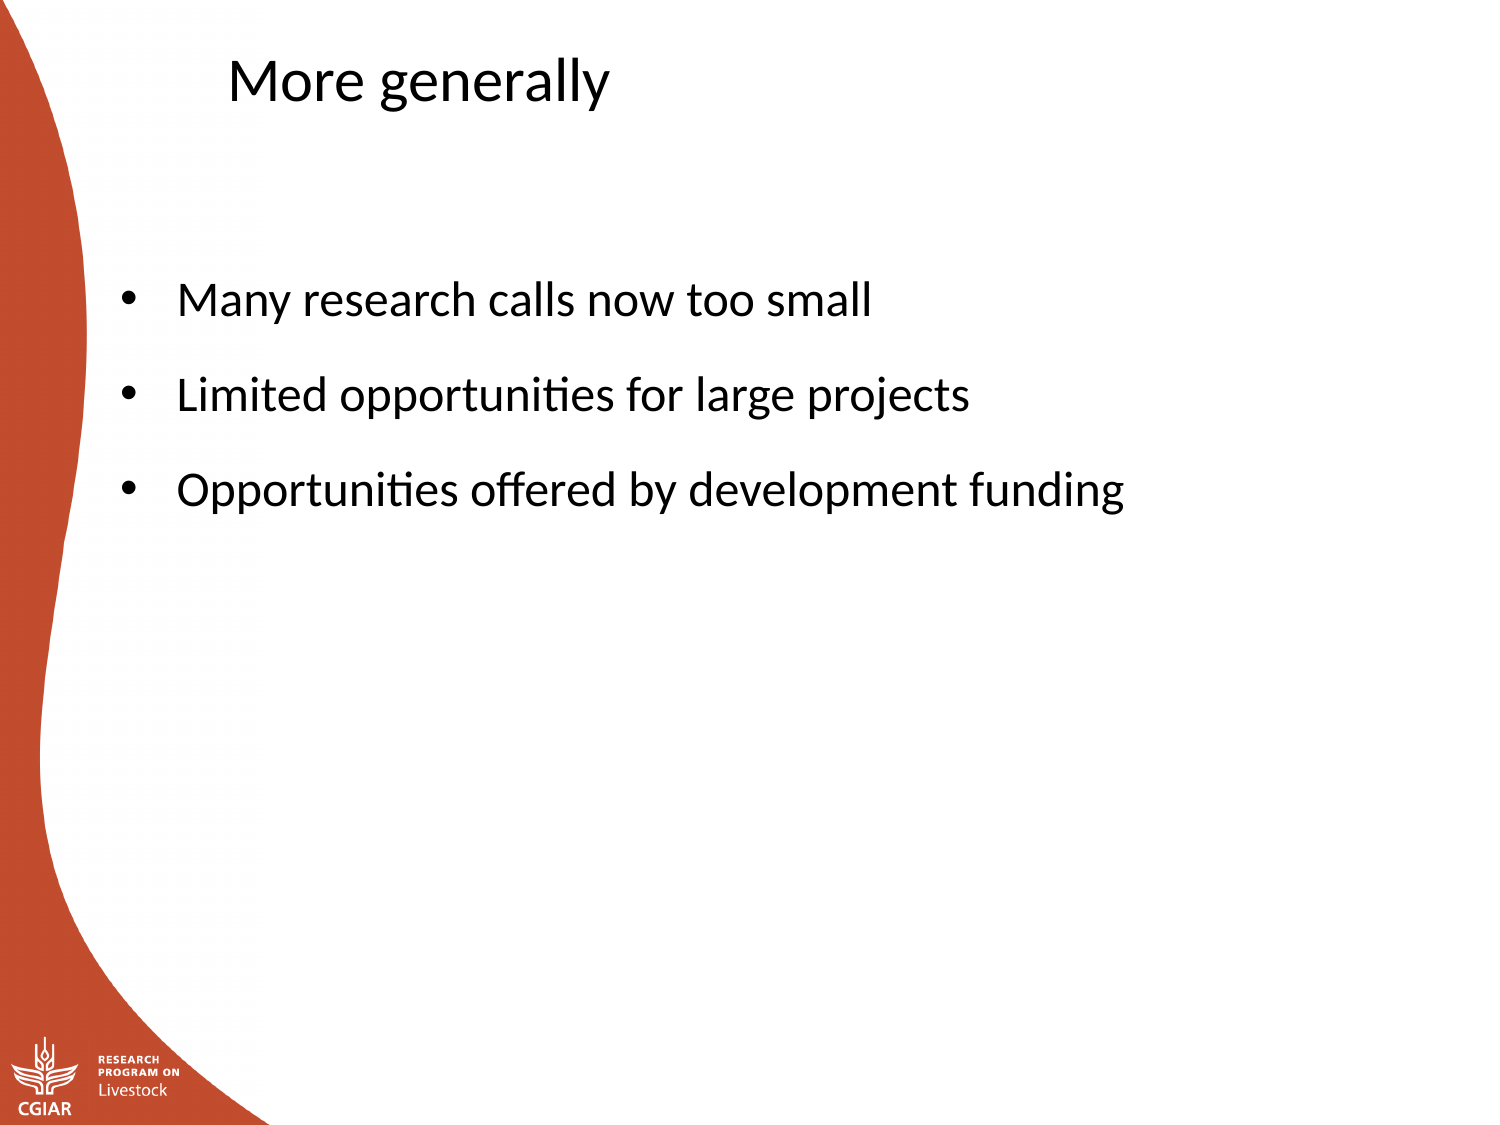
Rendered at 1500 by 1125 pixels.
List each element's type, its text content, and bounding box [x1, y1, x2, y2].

list More generally [212, 31, 1450, 219]
picture [0, 0, 270, 1125]
list Many research calls now too small Limited opportunities for large projects Opportunities offered by development funding [105, 259, 1477, 512]
